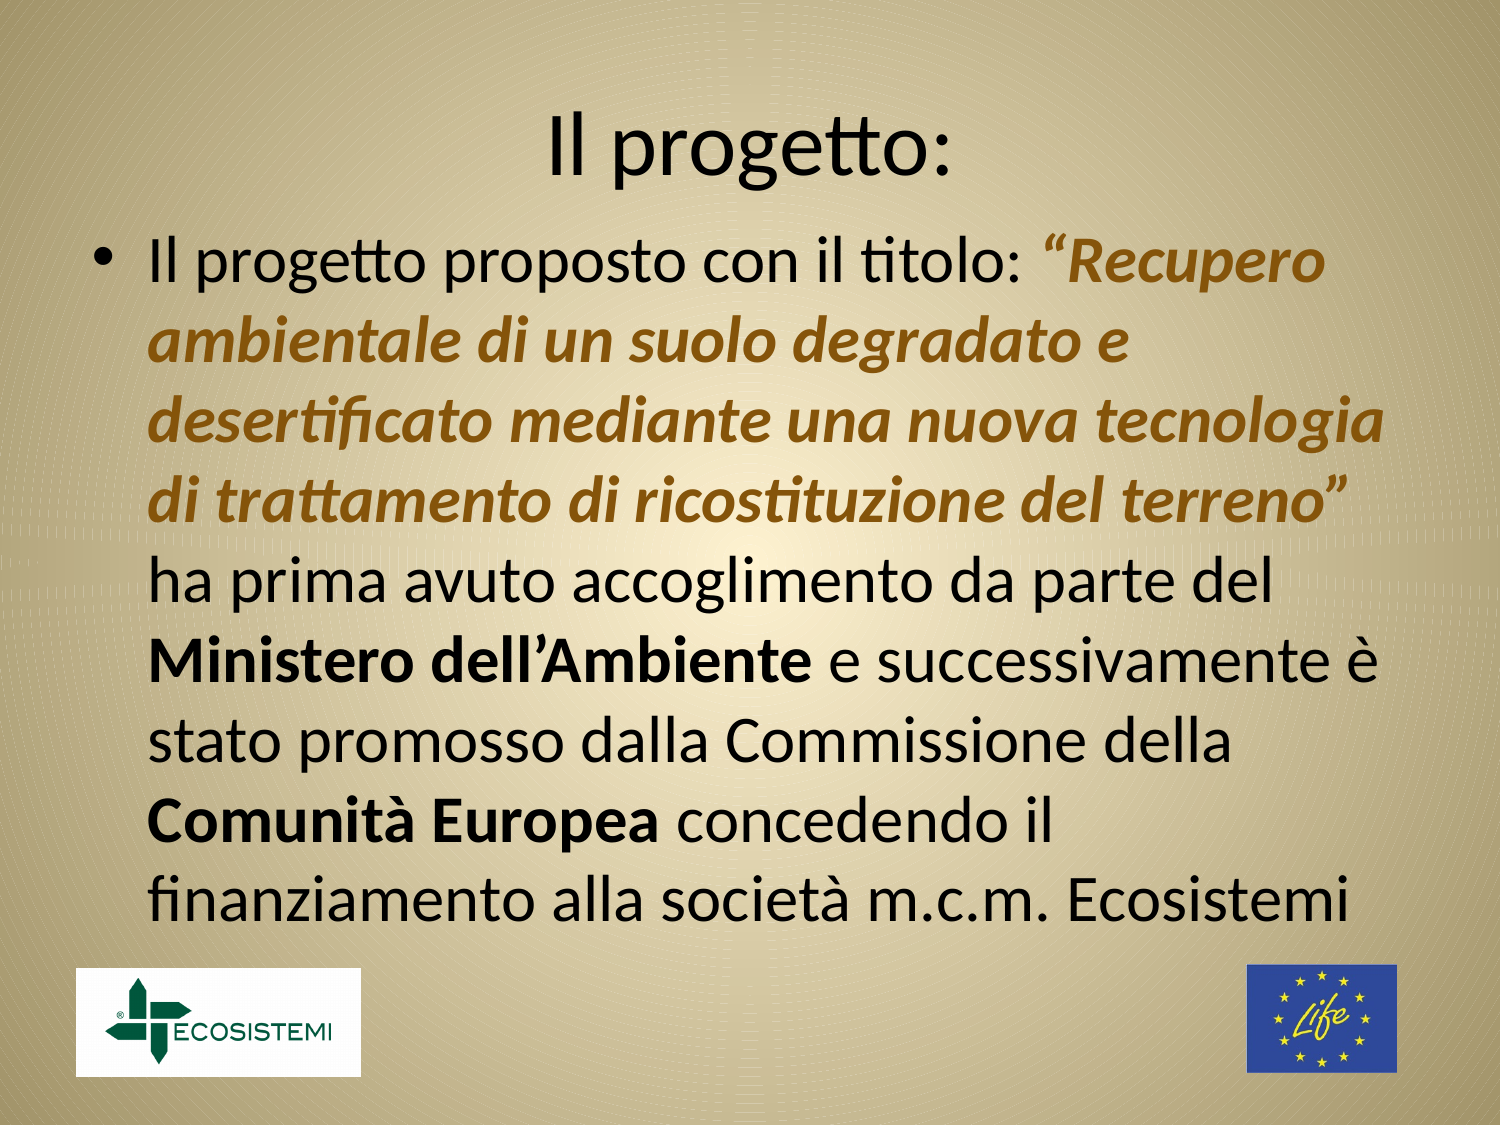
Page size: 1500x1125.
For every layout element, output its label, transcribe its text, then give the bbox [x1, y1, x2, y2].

picture [76, 968, 361, 1078]
title Il progetto: [75, 45, 1425, 233]
picture [1245, 963, 1397, 1073]
list Il progetto proposto con il titolo: “Recupero ambientale di un suolo degradato e desertificato mediante una nuova tecnologia di trattamento di ricostituzione del terreno” ha prima avuto accoglimento da parte del Ministero dell’Ambiente e successivamente è stato promosso dalla Commissione della Comunità Europea concedendo il finanziamento alla società m.c.m. Ecosistemi [76, 208, 1427, 951]
